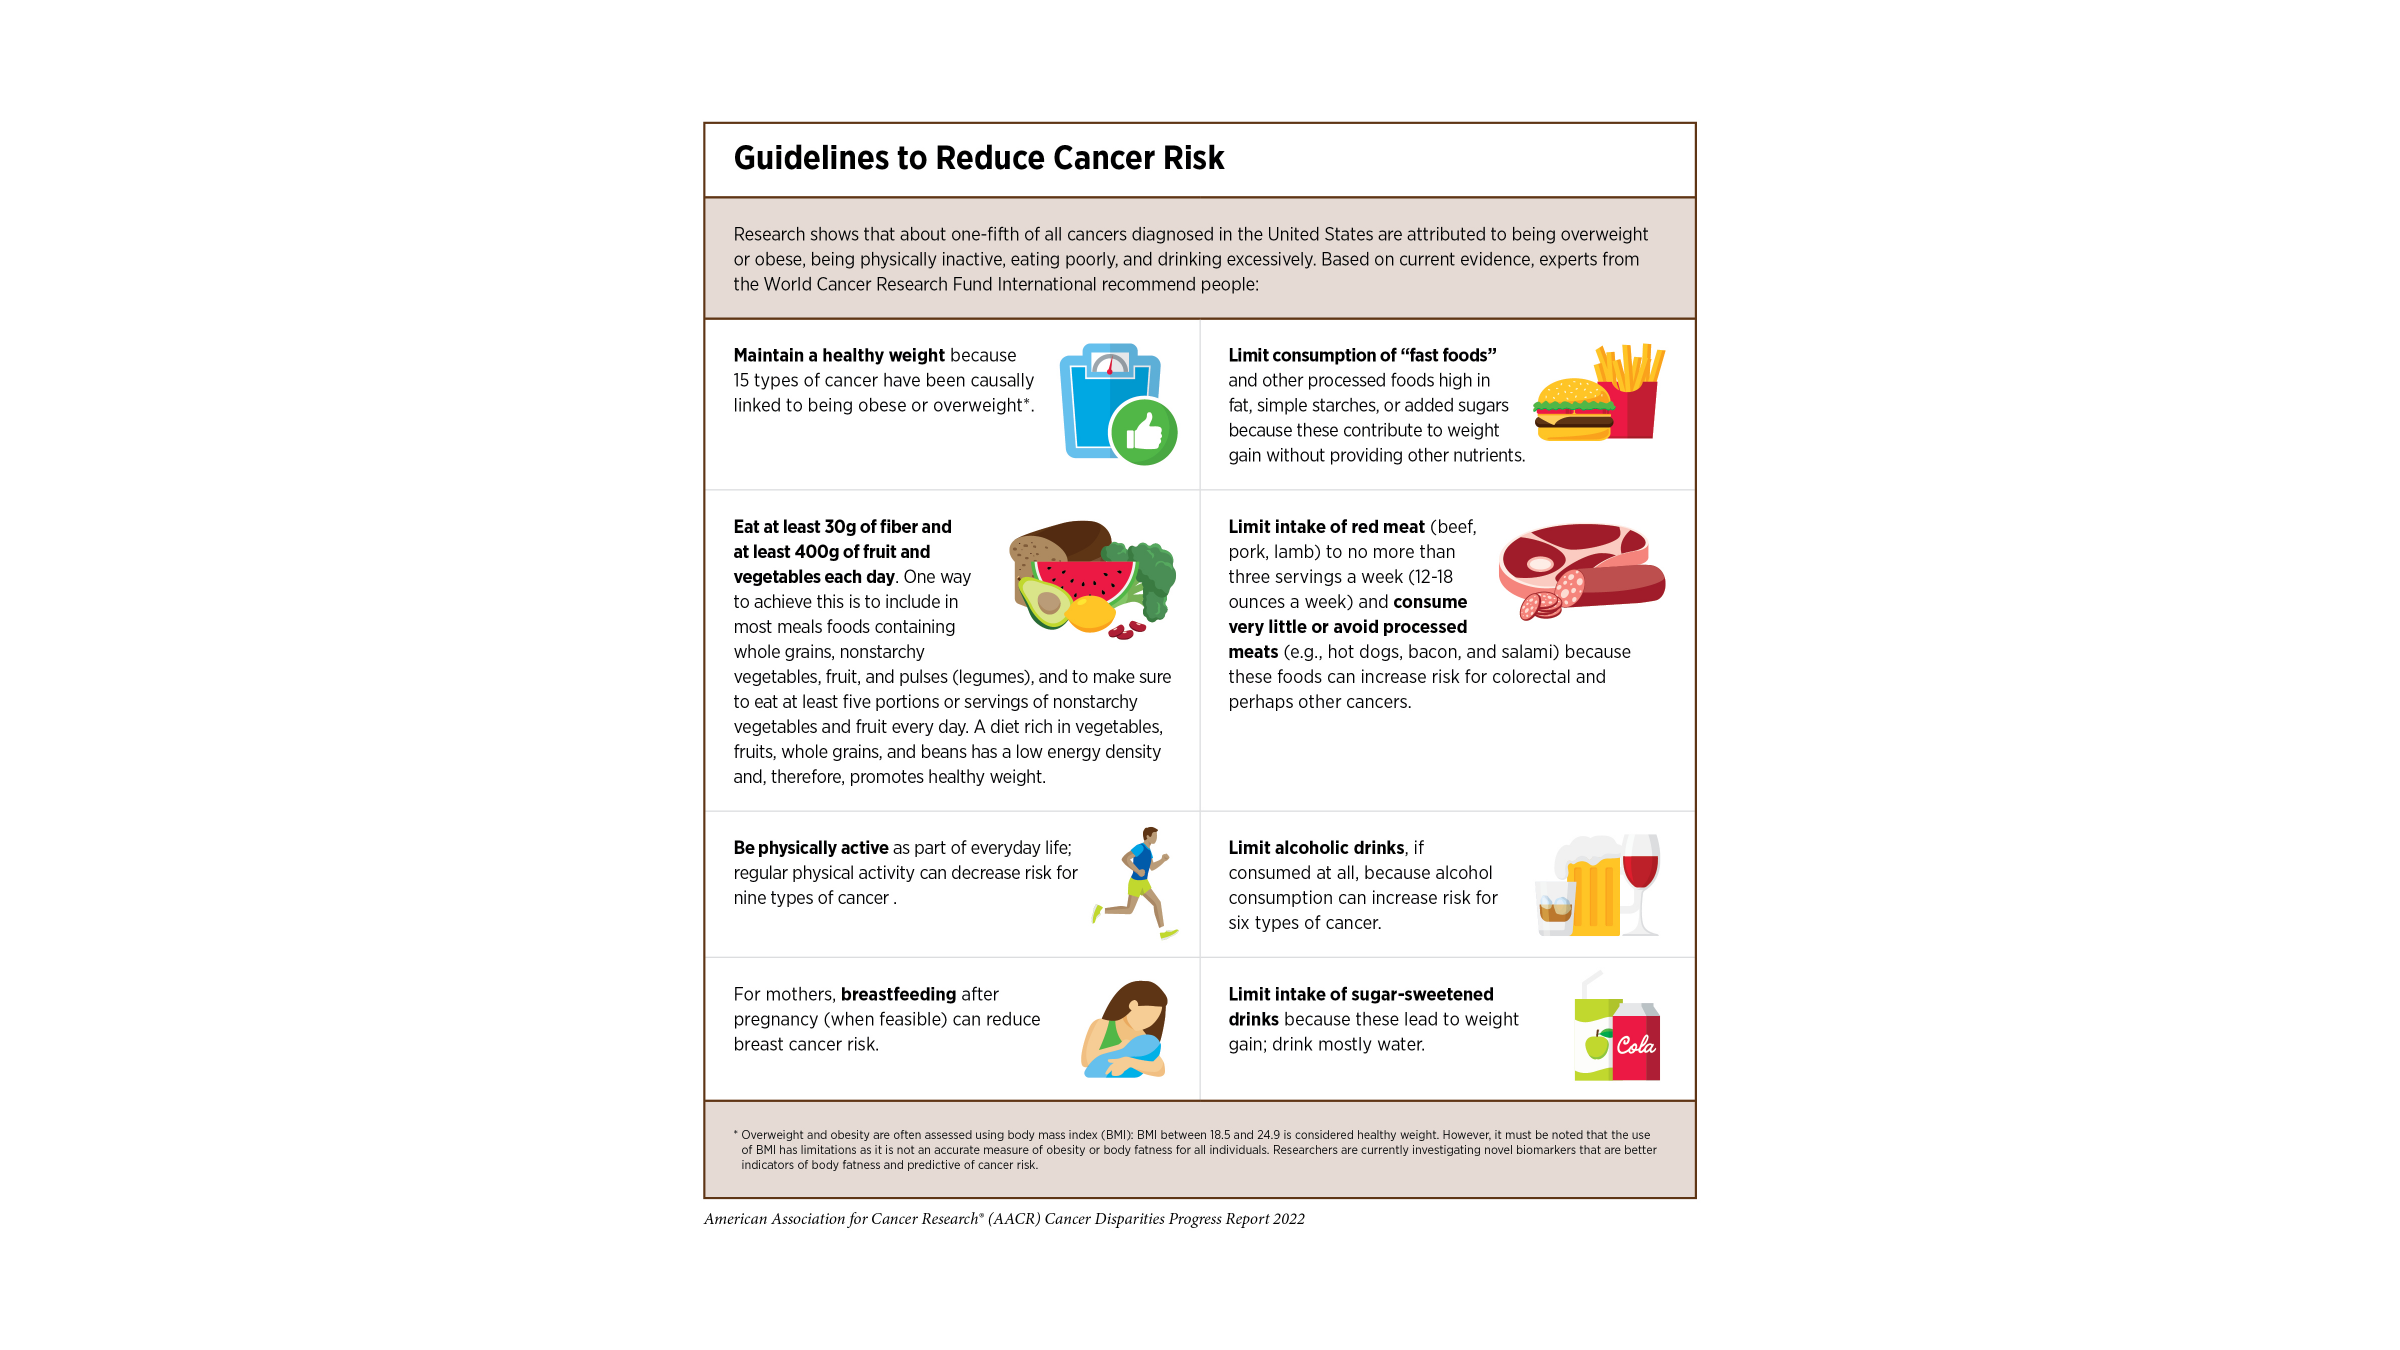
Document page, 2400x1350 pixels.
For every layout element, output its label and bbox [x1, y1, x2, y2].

picture [684, 103, 1716, 1247]
